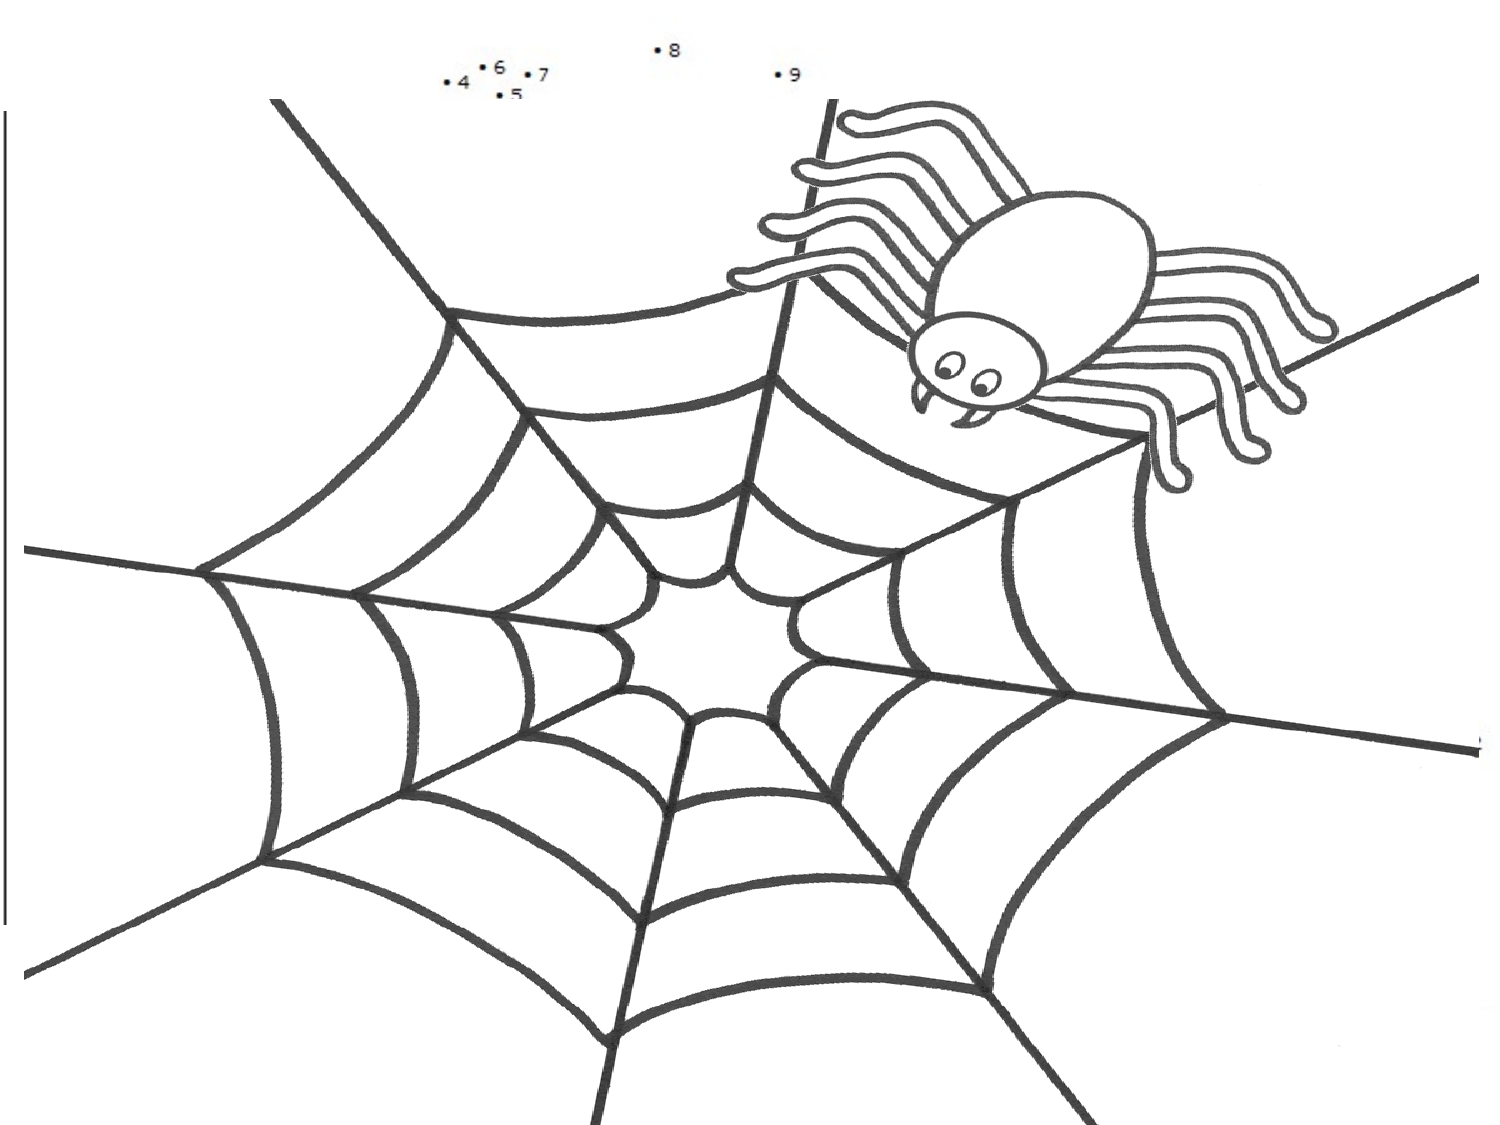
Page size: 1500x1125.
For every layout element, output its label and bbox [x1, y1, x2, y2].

list [0, 110, 19, 925]
picture [24, 0, 1500, 1125]
